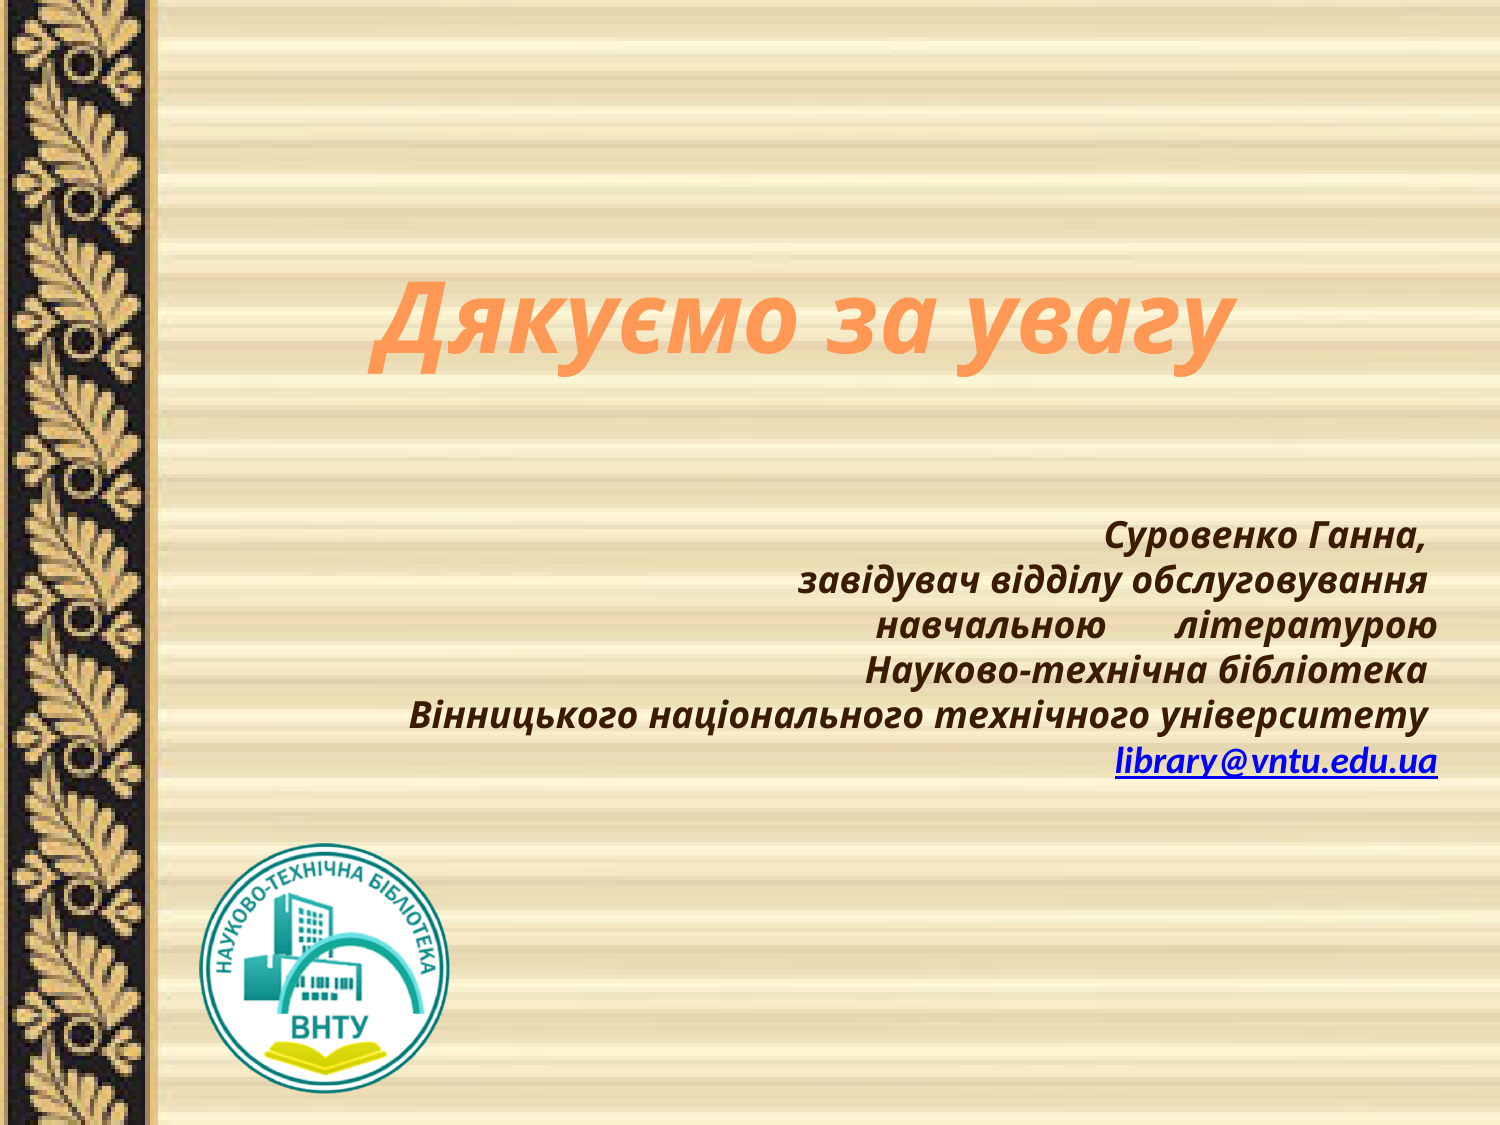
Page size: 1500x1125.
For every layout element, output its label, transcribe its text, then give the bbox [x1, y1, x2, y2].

picture [0, 0, 1500, 1125]
text_box Дякуємо за увагу [362, 246, 1249, 381]
text_box Суровенко Ганна, завідувач відділу обслуговування навчальною літературою Науково-технічна бібліотека Вінницького національного технічного університету library@vntu.edu.ua [374, 503, 1453, 789]
